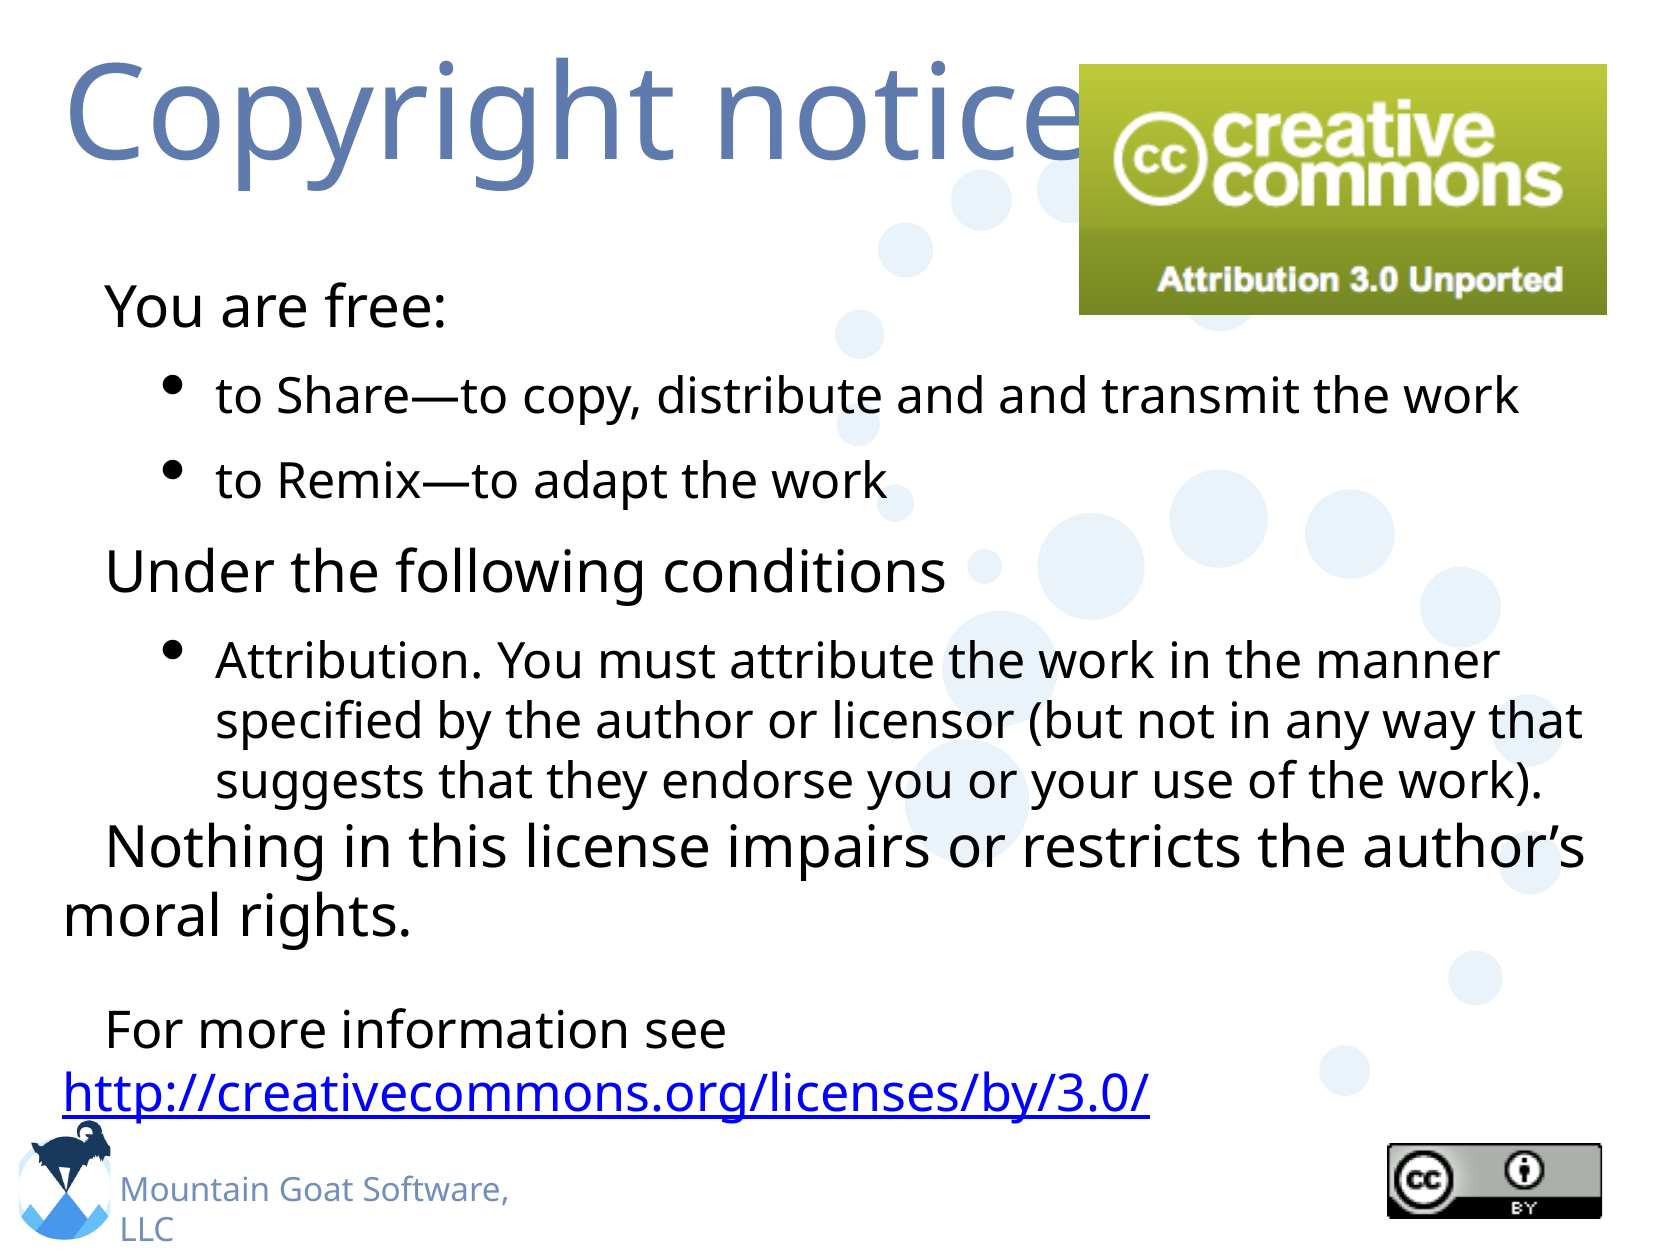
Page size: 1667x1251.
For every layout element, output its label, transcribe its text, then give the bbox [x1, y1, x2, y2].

picture [1387, 1143, 1603, 1219]
picture [18, 1120, 111, 1240]
list You are free: to Share―to copy, distribute and and transmit the work to Remix―to adapt the work Under the following conditions Attribution. You must attribute the work in the manner specified by the author or licensor (but not in any way that suggests that they endorse you or your use of the work). Nothing in this license impairs or restricts the author’s moral rights. For more information see http://creativecommons.org/licenses/by/3.0/ [55, 261, 1609, 1097]
title Copyright notice [55, 18, 1609, 195]
picture [1078, 64, 1607, 315]
